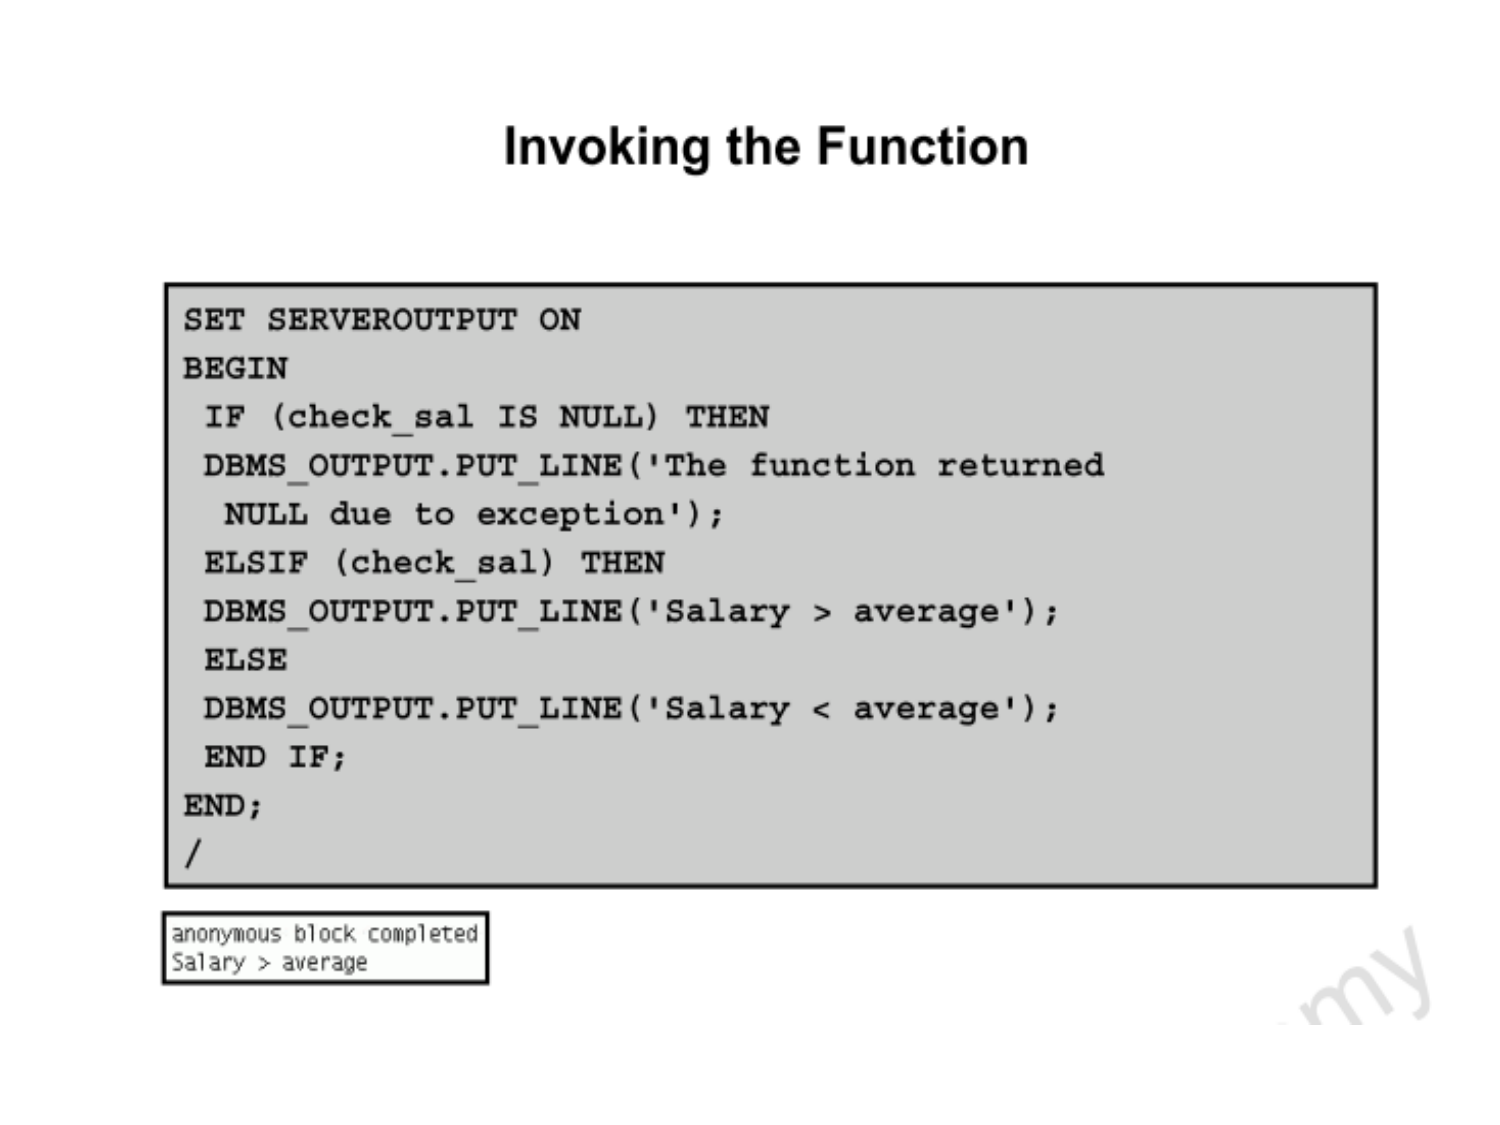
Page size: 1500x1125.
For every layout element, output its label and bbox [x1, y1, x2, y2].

picture [74, 49, 1438, 1026]
